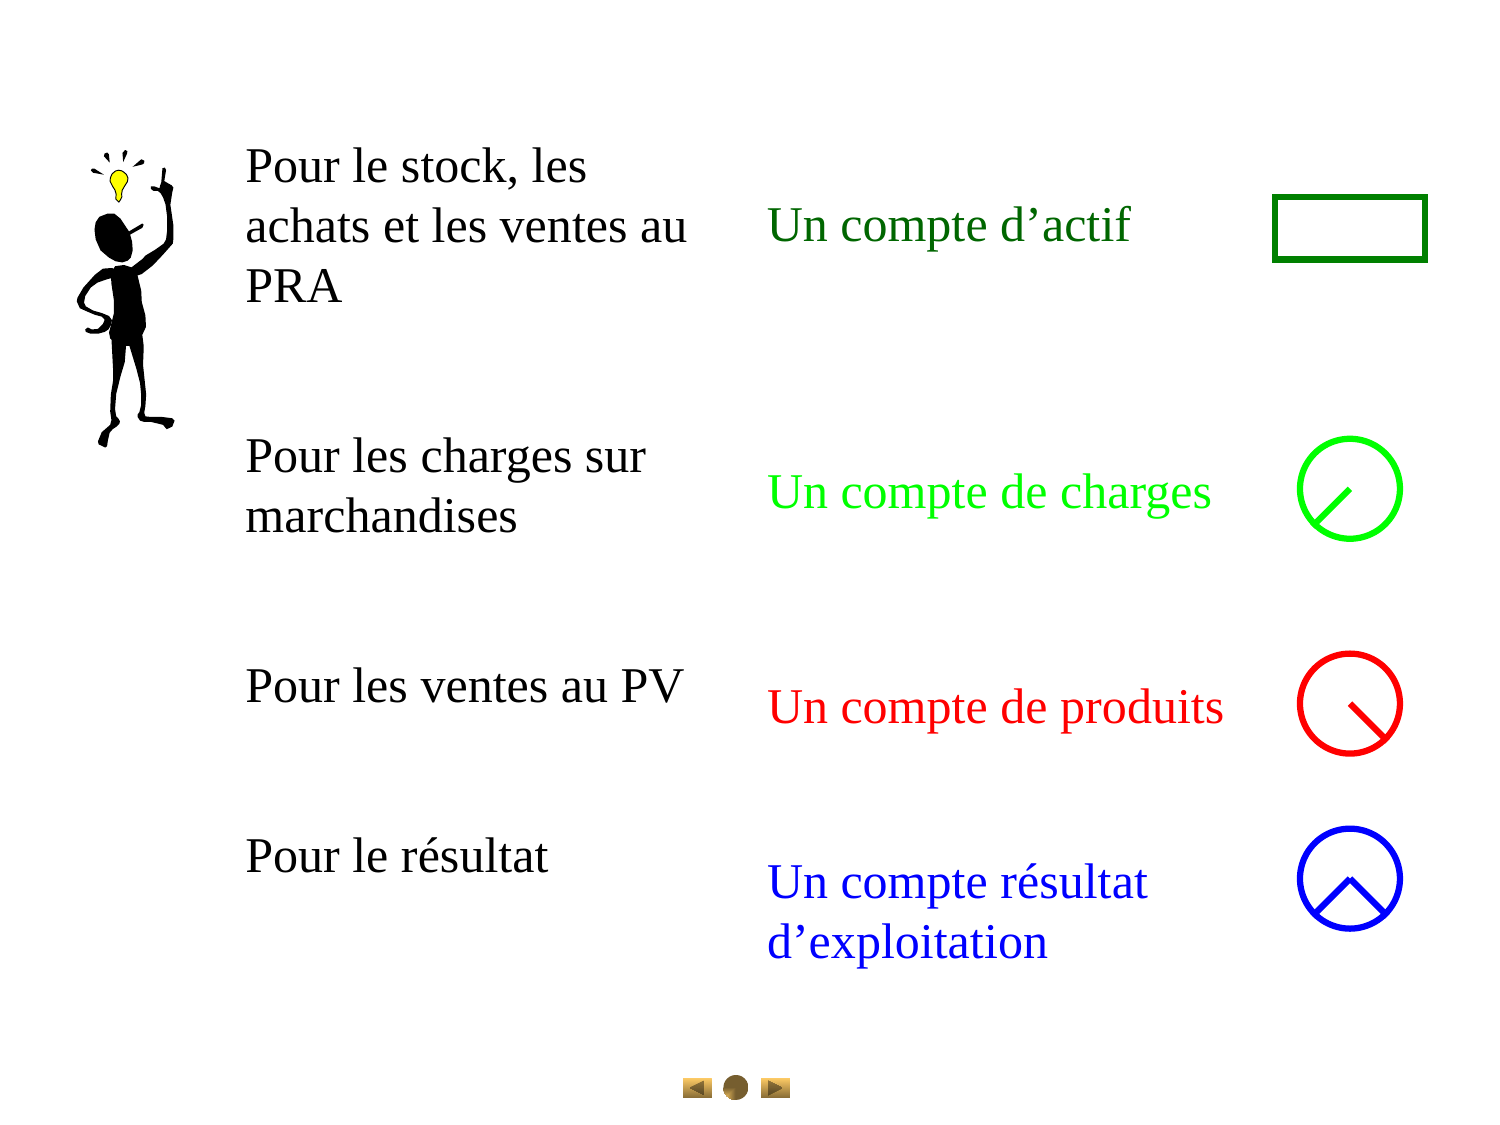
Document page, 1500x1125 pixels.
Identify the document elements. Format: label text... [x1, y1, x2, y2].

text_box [76, 149, 175, 448]
text_box Un compte de produits [752, 666, 1290, 741]
text_box Un compte d’actif [752, 184, 1147, 260]
text_box [1274, 197, 1425, 260]
text_box Pour le stock, les achats et les ventes au PRA Pour les charges sur marchandises Pour les ventes au PV Pour le résultat [230, 125, 729, 891]
text_box Un compte de charges [752, 451, 1265, 526]
text_box Un compte résultat d’exploitation [752, 841, 1353, 976]
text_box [1299, 438, 1400, 539]
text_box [1299, 828, 1400, 929]
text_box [1299, 653, 1400, 754]
